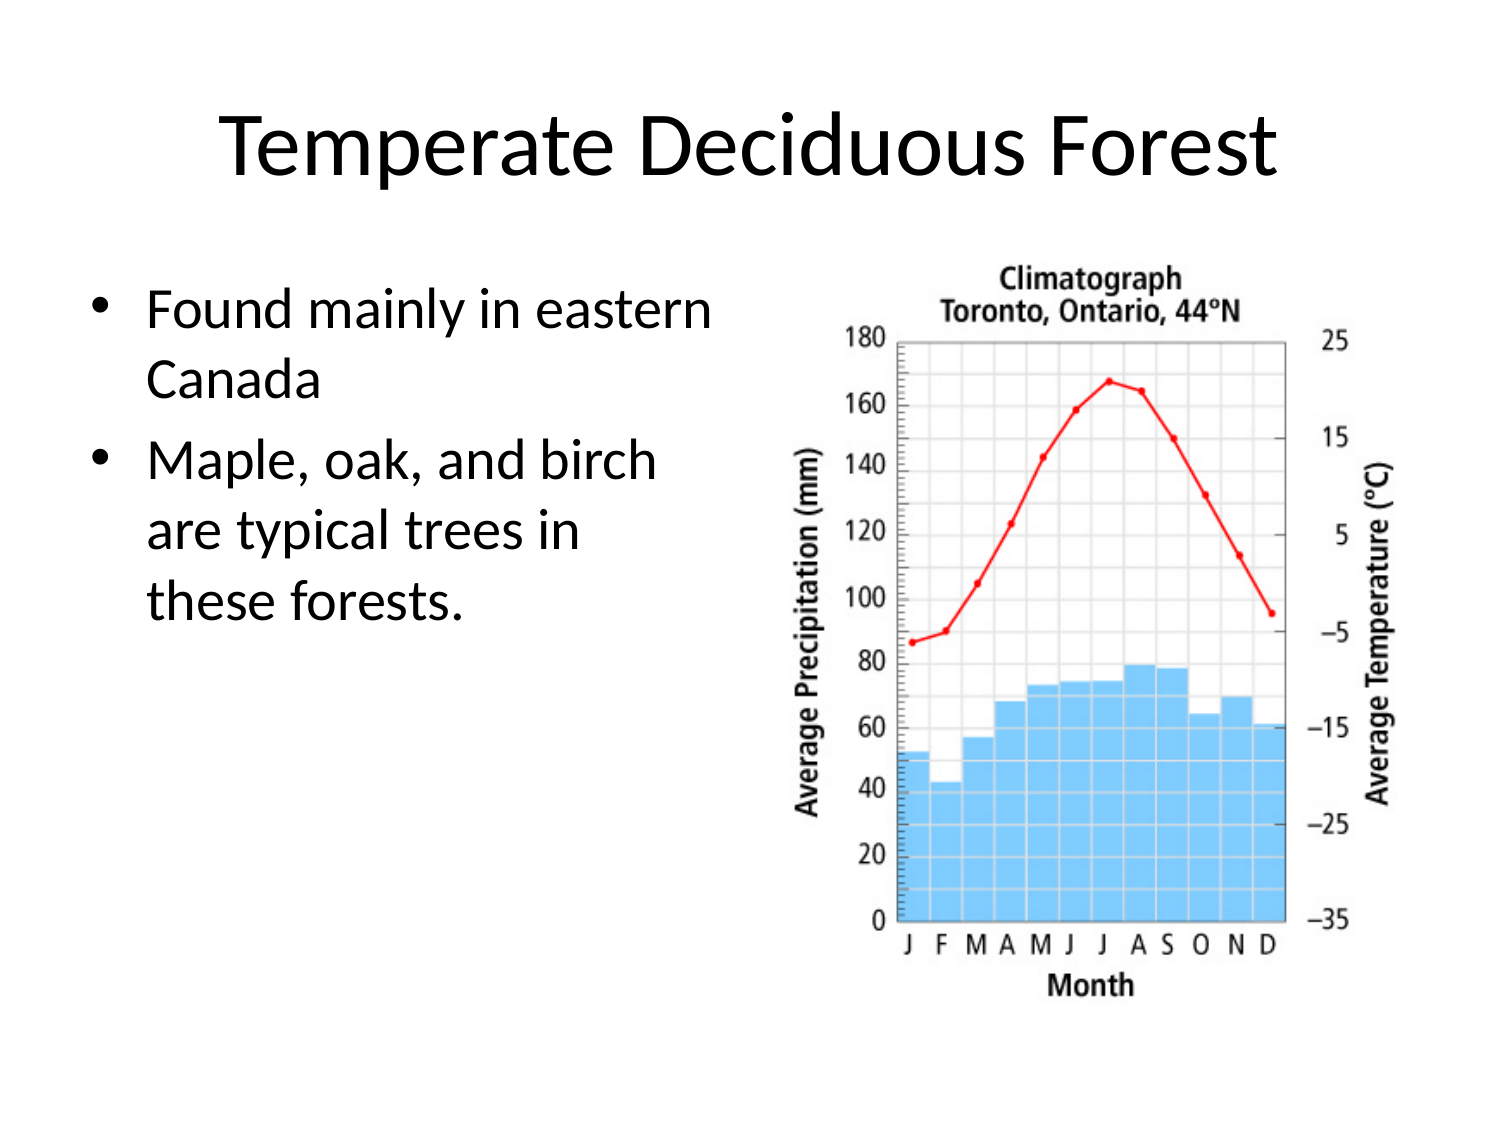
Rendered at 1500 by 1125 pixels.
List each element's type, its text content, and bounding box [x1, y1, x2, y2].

list Found mainly in eastern Canada Maple, oak, and birch are typical trees in these forests. [75, 262, 738, 1005]
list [762, 262, 1426, 1006]
title Temperate Deciduous Forest [75, 45, 1425, 233]
